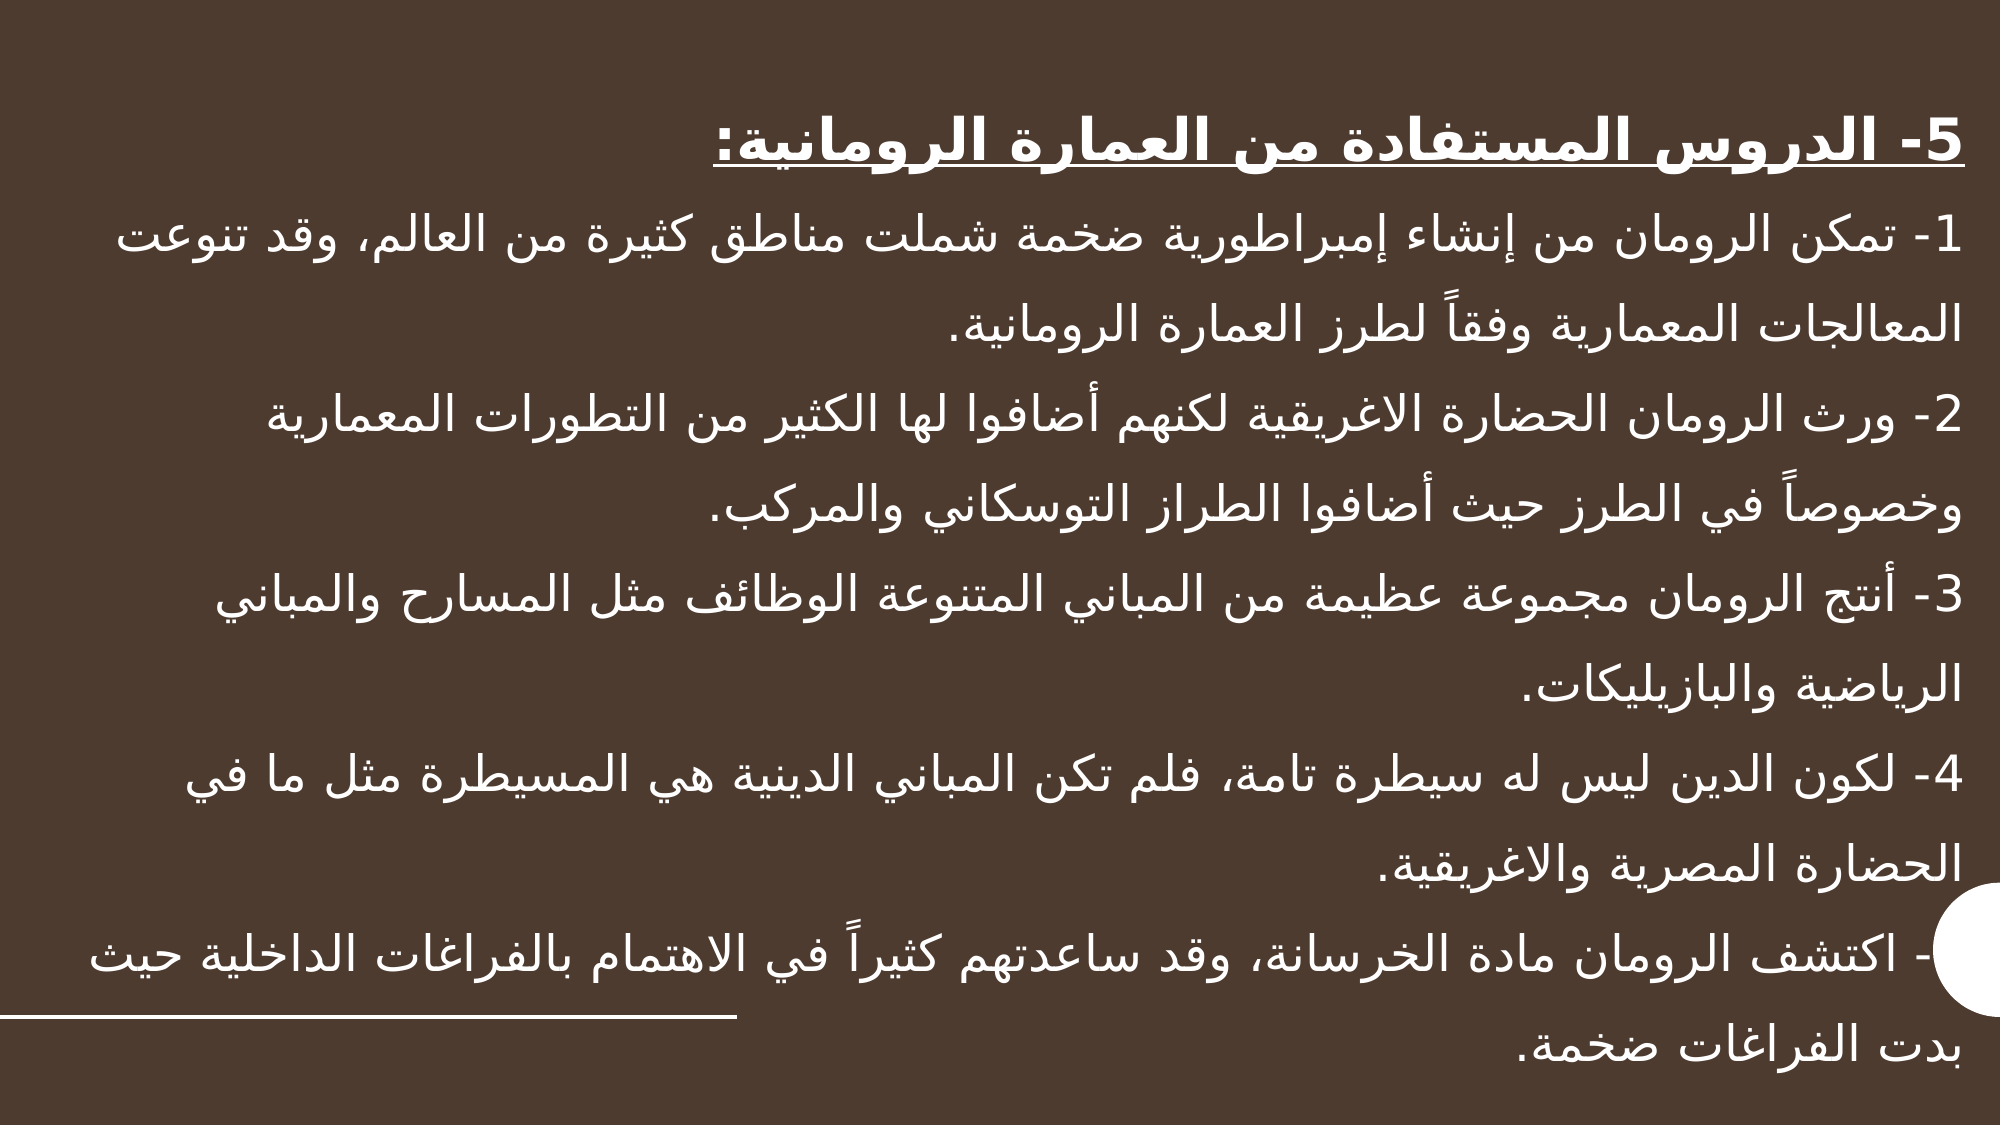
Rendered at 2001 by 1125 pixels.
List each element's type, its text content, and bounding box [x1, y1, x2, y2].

text_box 5- الدروس المستفادة من العمارة الرومانية: 1- تمكن الرومان من إنشاء إمبراطورية ضخمة شملت مناطق كثيرة من العالم، وقد تنوعت المعالجات المعمارية وفقاً لطرز العمارة الرومانية. 2- ورث الرومان الحضارة الاغريقية لكنهم أضافوا لها الكثير من التطورات المعمارية وخصوصاً في الطرز حيث أضافوا الطراز التوسكاني والمركب. 3- أنتج الرومان مجموعة عظيمة من المباني المتنوعة الوظائف مثل المسارح والمباني الرياضية والبازيليكات. 4- لكون الدين ليس له سيطرة تامة، فلم تكن المباني الدينية هي المسيطرة مثل ما في الحضارة المصرية والاغريقية. 5- اكتشف الرومان مادة الخرسانة، وقد ساعدتهم كثيراً في الاهتمام بالفراغات الداخلية حيث بدت الفراغات ضخمة. [54, 59, 1980, 1125]
